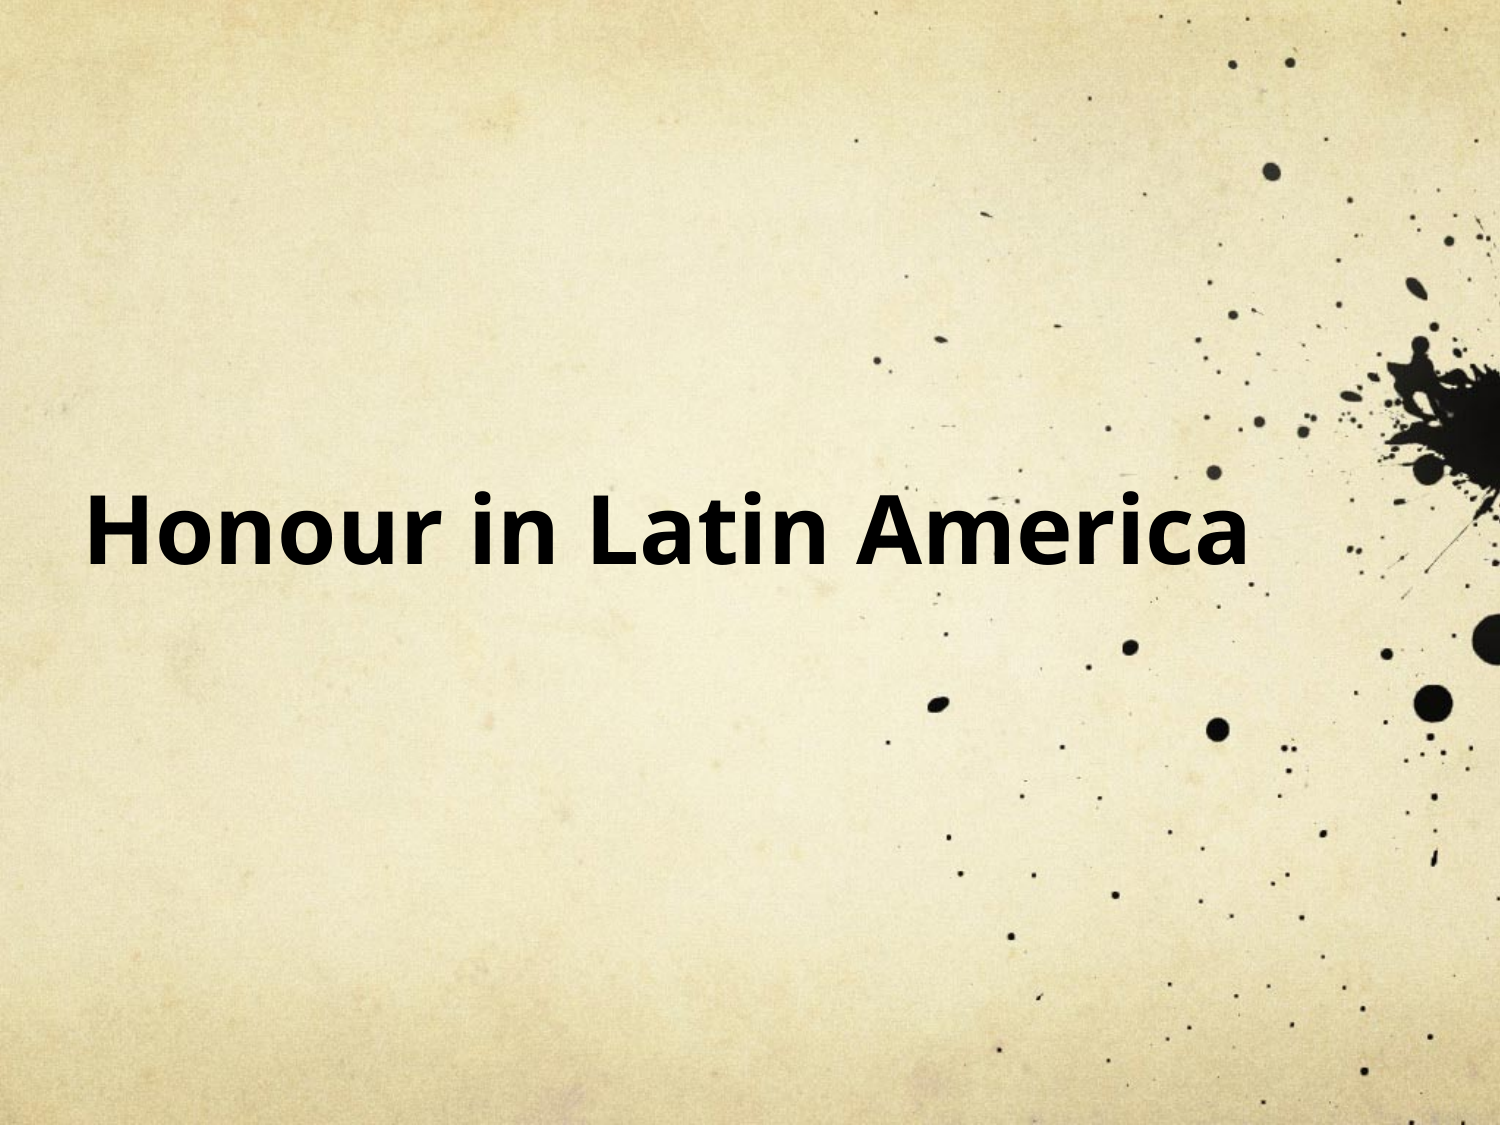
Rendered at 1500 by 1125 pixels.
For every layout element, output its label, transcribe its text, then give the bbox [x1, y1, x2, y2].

title Honour in Latin America [75, 360, 1350, 584]
picture [0, 0, 1500, 1125]
